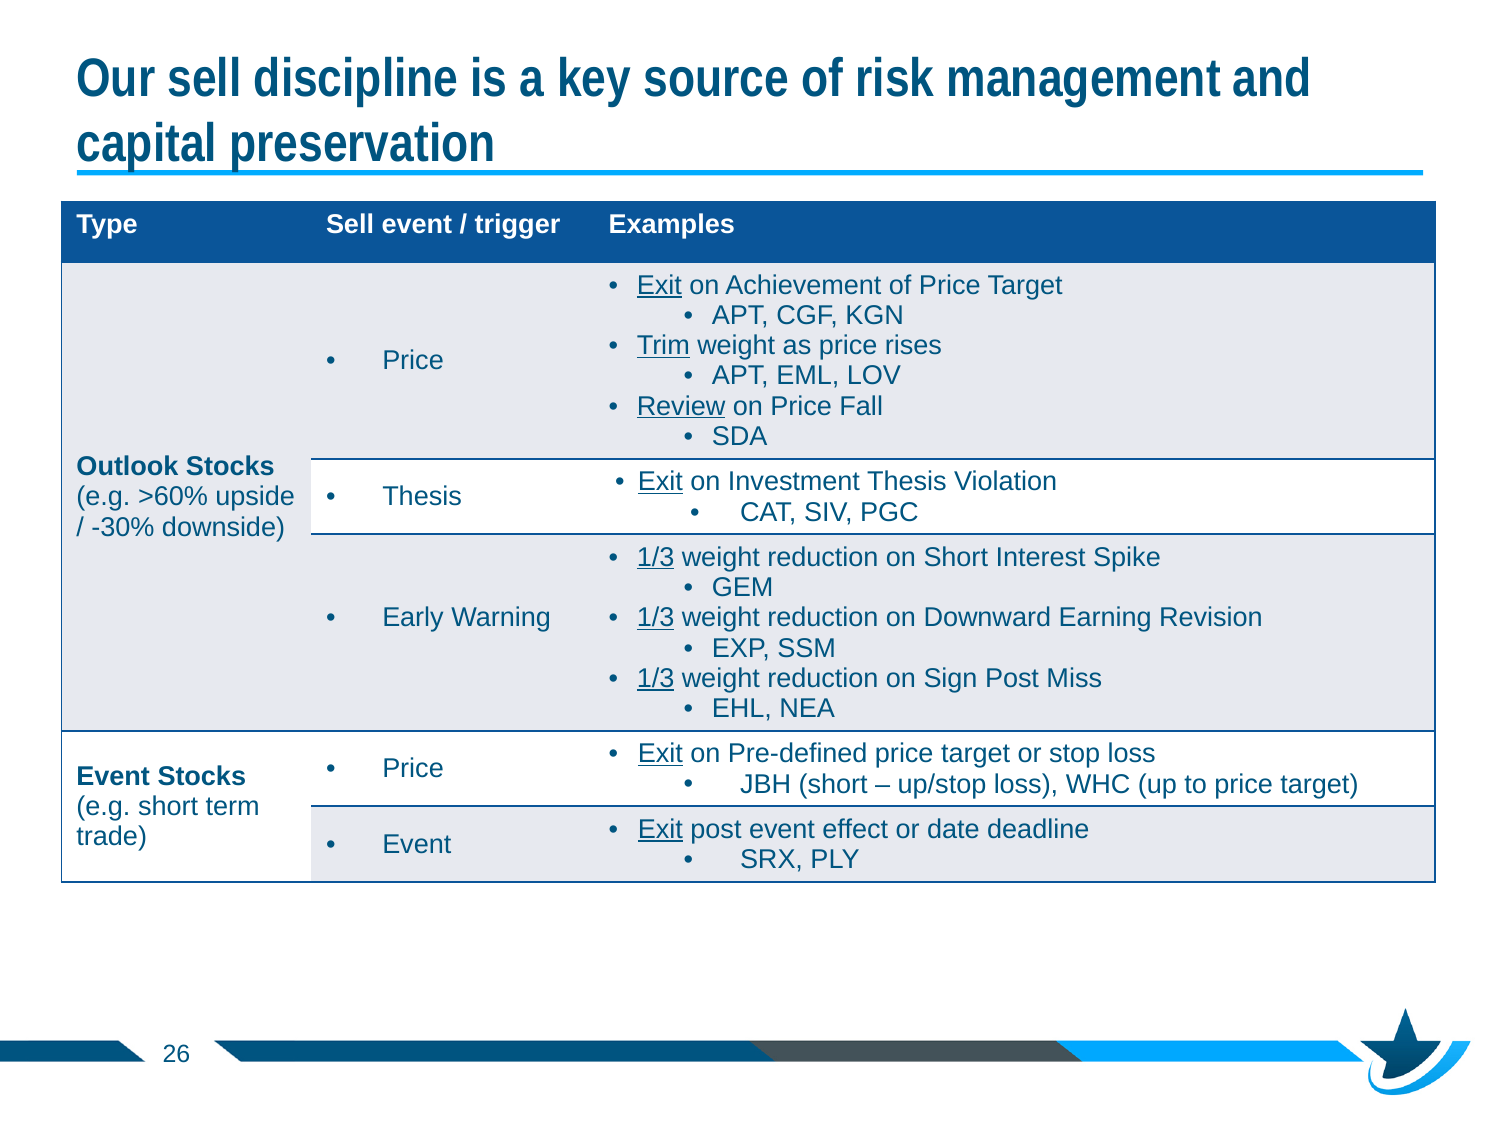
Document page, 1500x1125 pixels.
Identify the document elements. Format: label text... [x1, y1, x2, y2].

table_cell Thesis [311, 460, 594, 533]
table_cell Exit on Achievement of Price Target APT, CGF, KGN Trim weight as price rises APT, EML, LOV Review on Price Fall SDA [594, 263, 1434, 458]
table_header Examples [594, 202, 1434, 261]
table_header Sell event / trigger [311, 202, 594, 261]
table_cell Exit on Pre-defined price target or stop loss JBH (short – up/stop loss), WHC (up to price target) [594, 732, 1434, 805]
table_header Type [62, 202, 311, 261]
table_cell Event Stocks (e.g. short term trade) [62, 732, 311, 881]
table_cell Outlook Stocks (e.g. >60% upside / -30% downside) [62, 263, 311, 730]
table_cell Early Warning [311, 535, 594, 730]
table_cell Exit post event effect or date deadline SRX, PLY [594, 807, 1434, 881]
table_cell Price [311, 732, 594, 805]
title Our sell discipline is a key source of risk management and capital preservation [61, 48, 1412, 167]
table_cell Price [311, 263, 594, 458]
picture [0, 0, 1500, 1125]
slide_number 26 [147, 1016, 498, 1089]
table_cell 1/3 weight reduction on Short Interest Spike GEM 1/3 weight reduction on Downward Earning Revision EXP, SSM 1/3 weight reduction on Sign Post Miss EHL, NEA [594, 535, 1434, 730]
table_cell Event [311, 807, 594, 881]
table_cell Exit on Investment Thesis Violation CAT, SIV, PGC [594, 460, 1434, 533]
